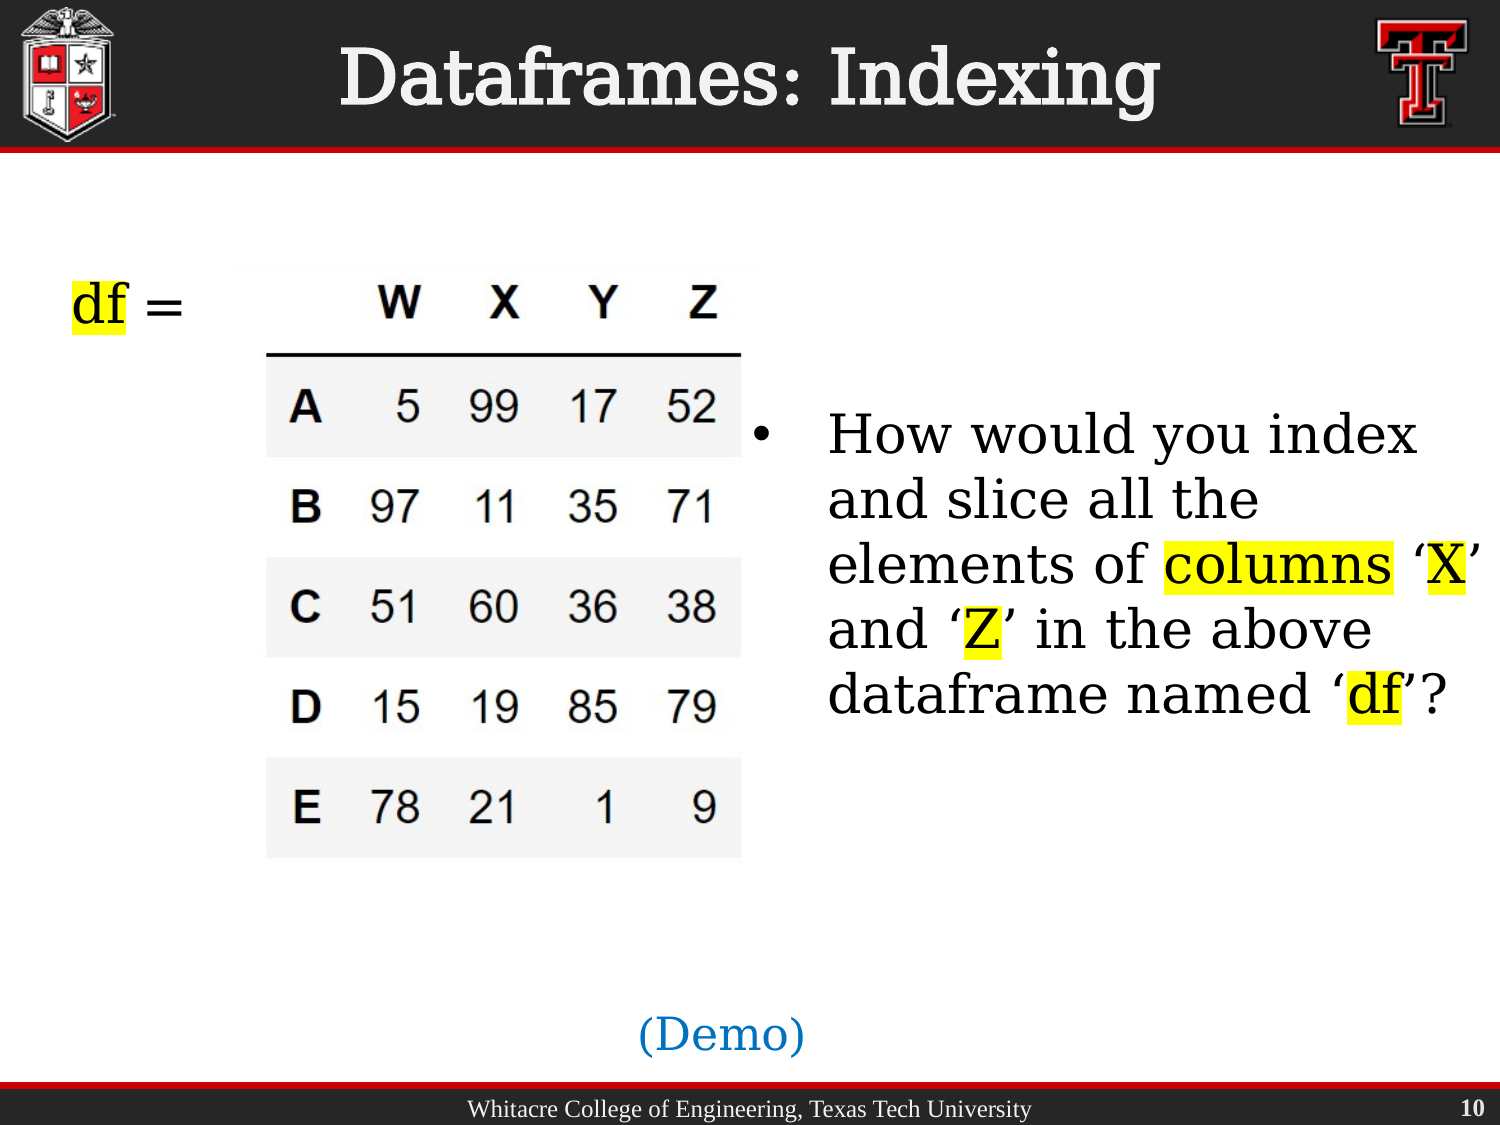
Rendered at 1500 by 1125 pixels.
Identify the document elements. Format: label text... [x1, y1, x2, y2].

text_box (Demo) [620, 997, 824, 1067]
text_box How would you index and slice all the elements of columns ‘X’ and ‘Z’ in the above dataframe named ‘df’? [768, 392, 1500, 732]
slide_number 10 [1392, 1086, 1500, 1125]
picture [233, 262, 764, 876]
title Dataframes: Indexing [151, 6, 1349, 141]
text_box df = [57, 262, 231, 342]
picture [1373, 14, 1472, 128]
picture [21, 7, 116, 142]
